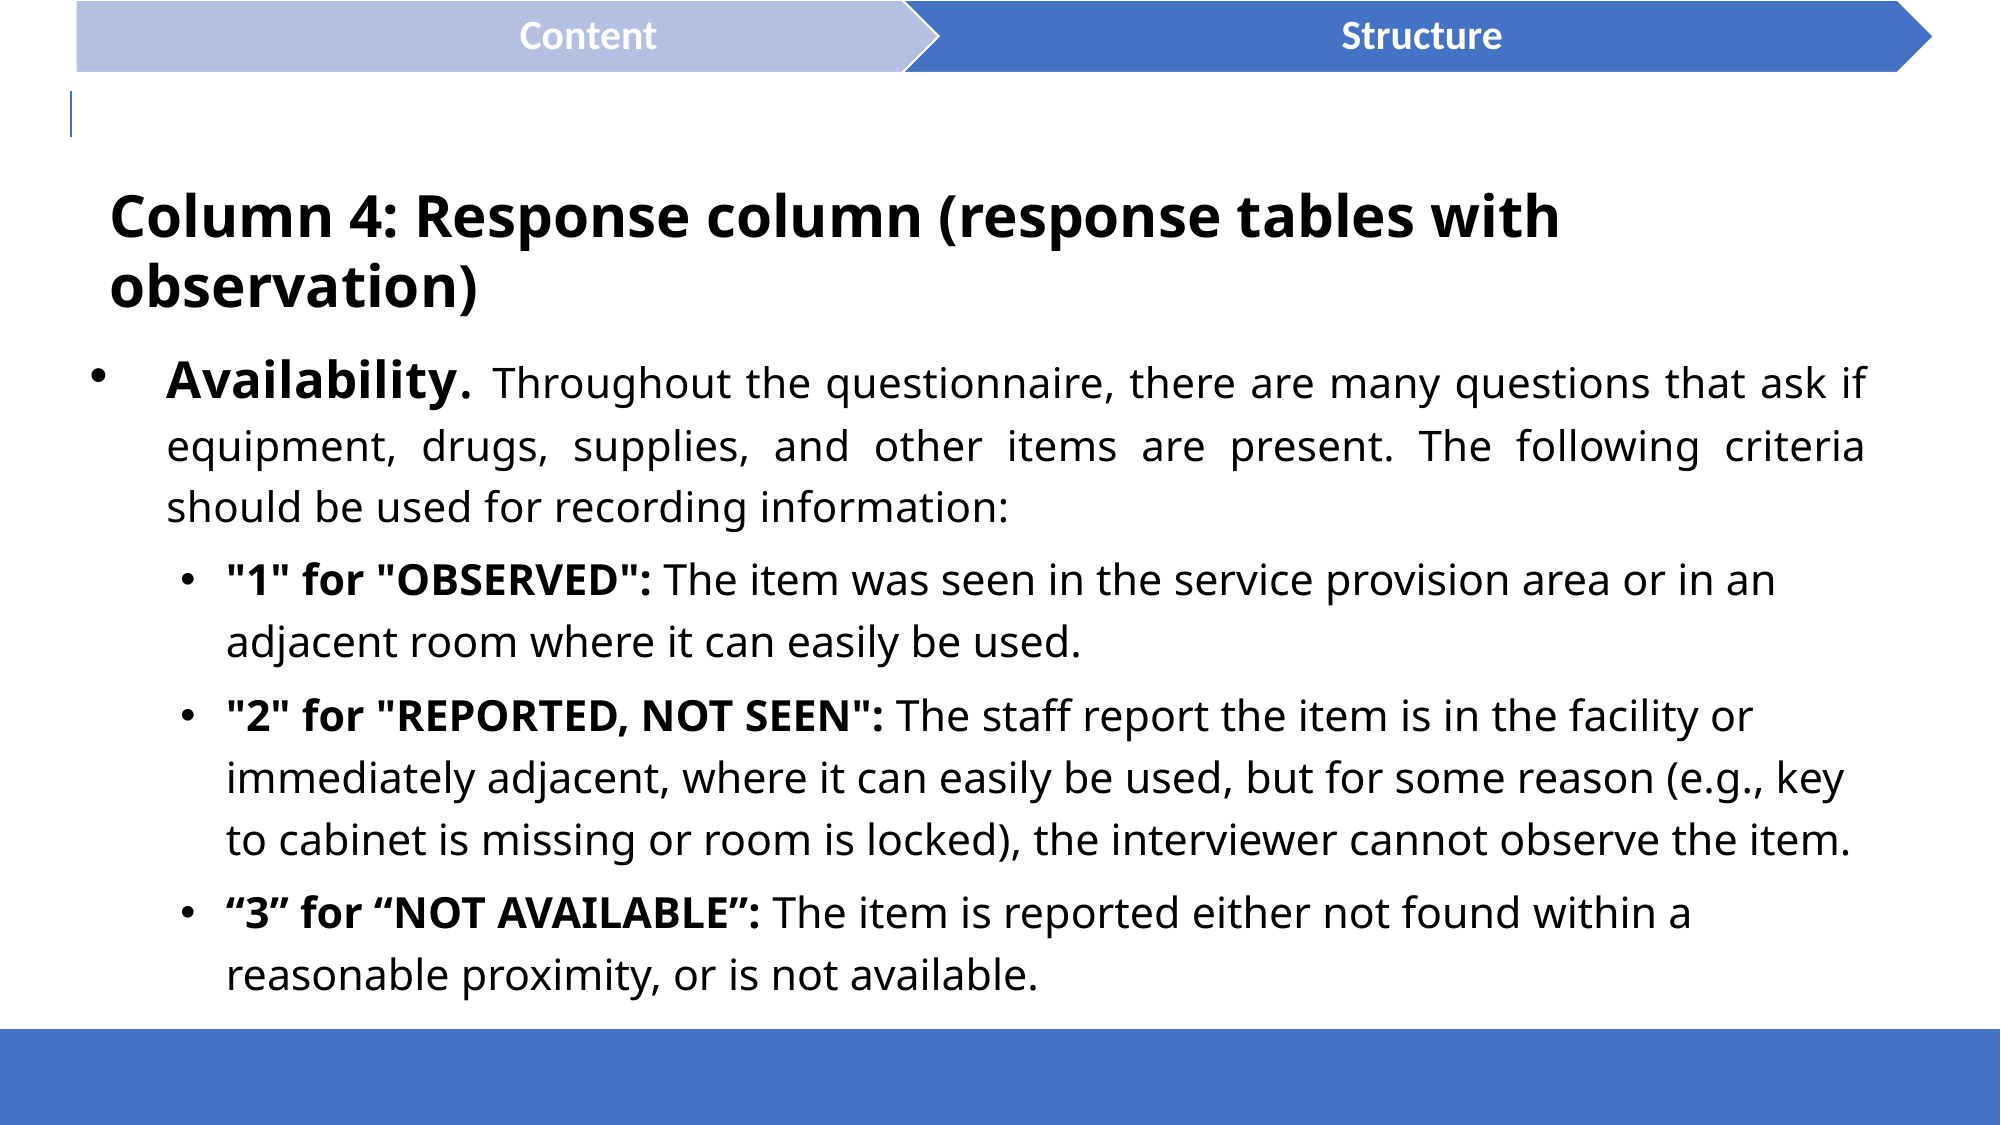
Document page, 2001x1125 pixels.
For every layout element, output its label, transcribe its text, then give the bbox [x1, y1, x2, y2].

list Availability. Throughout the questionnaire, there are many questions that ask if equipment, drugs, supplies, and other items are present. The following criteria should be used for recording information: "1" for "OBSERVED": The item was seen in the service provision area or in an adjacent room where it can easily be used. "2" for "REPORTED, NOT SEEN": The staff report the item is in the facility or immediately adjacent, where it can easily be used, but for some reason (e.g., key to cabinet is missing or room is locked), the interviewer cannot observe the item. “3” for “NOT AVAILABLE”: The item is reported either not found within a reasonable proximity, or is not available. [74, 317, 1884, 1023]
list Column 4: Response column (response tables with observation) [94, 171, 1863, 259]
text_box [75, 0, 1936, 73]
